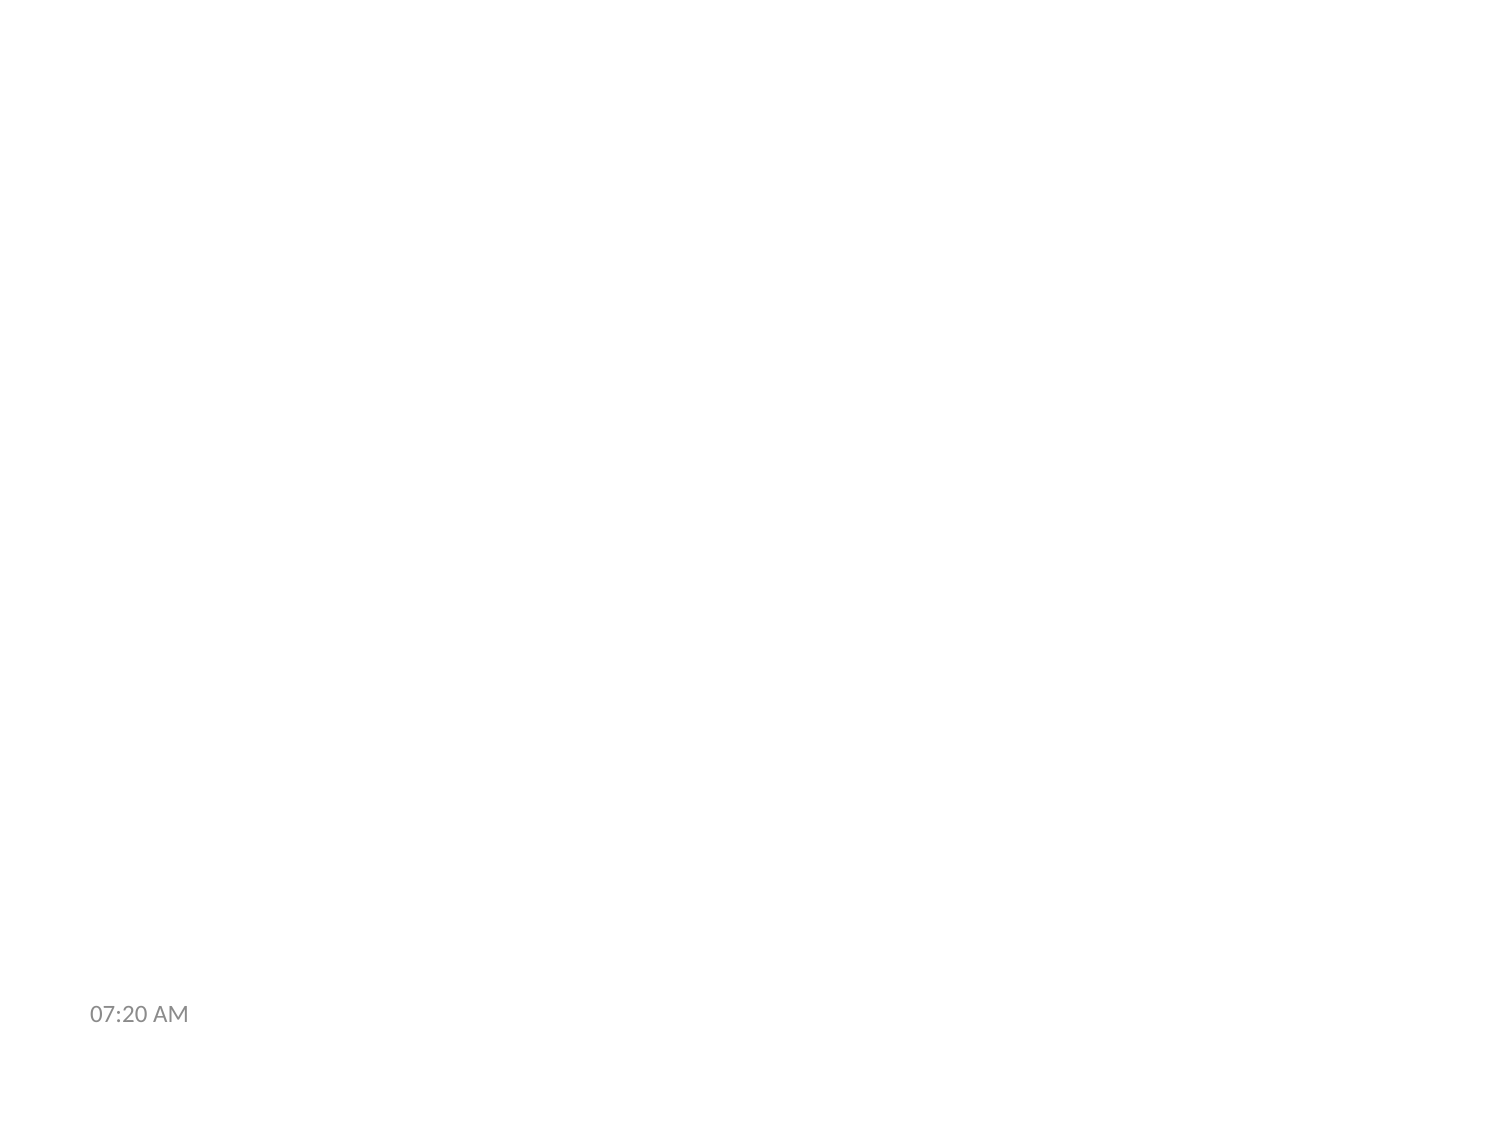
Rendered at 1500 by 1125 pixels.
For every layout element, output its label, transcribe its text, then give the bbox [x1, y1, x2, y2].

text_box 3:35 PM [75, 982, 425, 1043]
